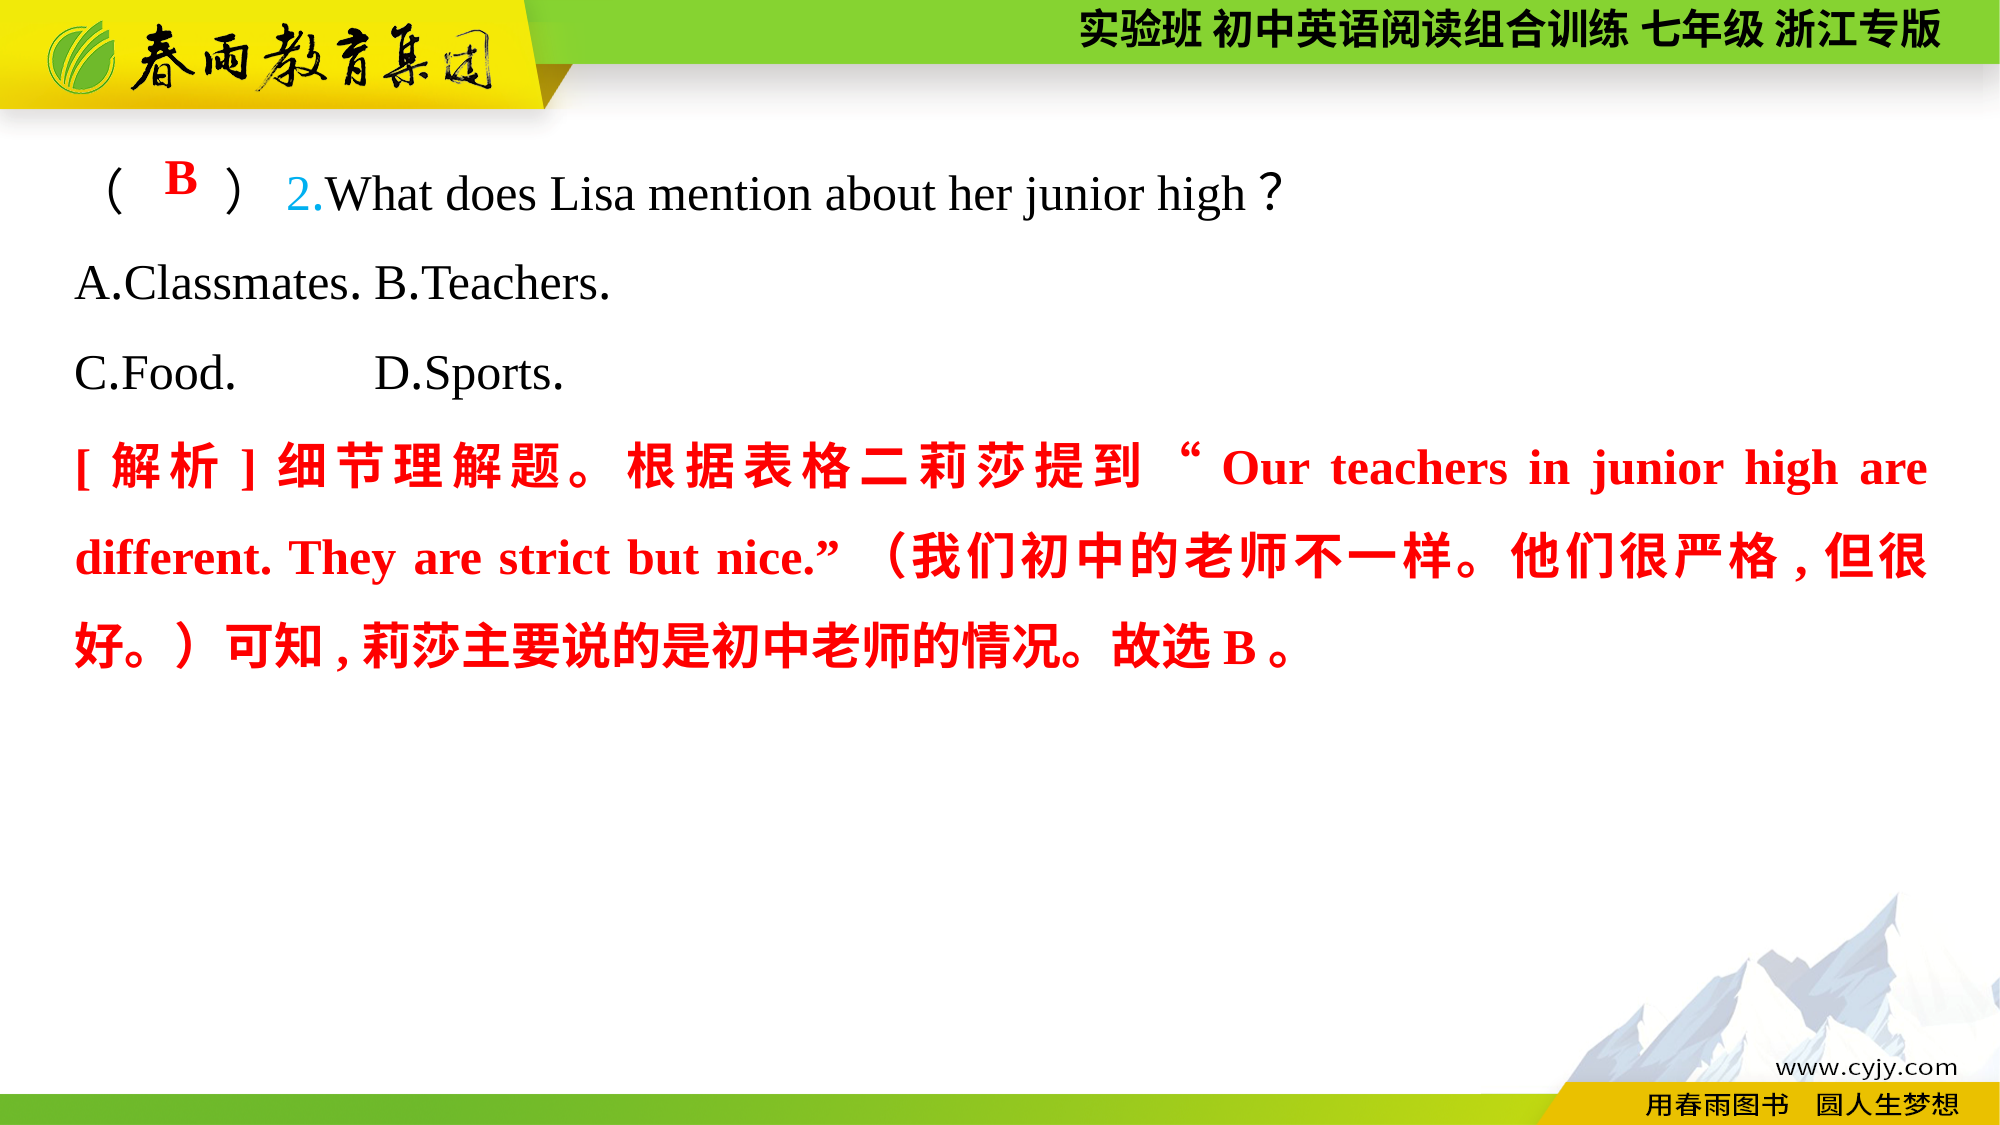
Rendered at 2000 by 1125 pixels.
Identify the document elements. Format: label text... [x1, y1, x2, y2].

text_box [解析]细节理解题。根据表格二莉莎提到“Our teachers in junior high are different. They are strict but nice.”（我们初中的老师不一样。他们很严格,但很好。）可知,莉莎主要说的是初中老师的情况。故选B。 [59, 397, 1944, 682]
picture [0, 0, 2000, 1125]
list （ ）2.What does Lisa mention about her junior high？ A.Classmates. B.Teachers. C.Food. D.Sports. [59, 122, 1944, 397]
text_box B [149, 137, 213, 212]
